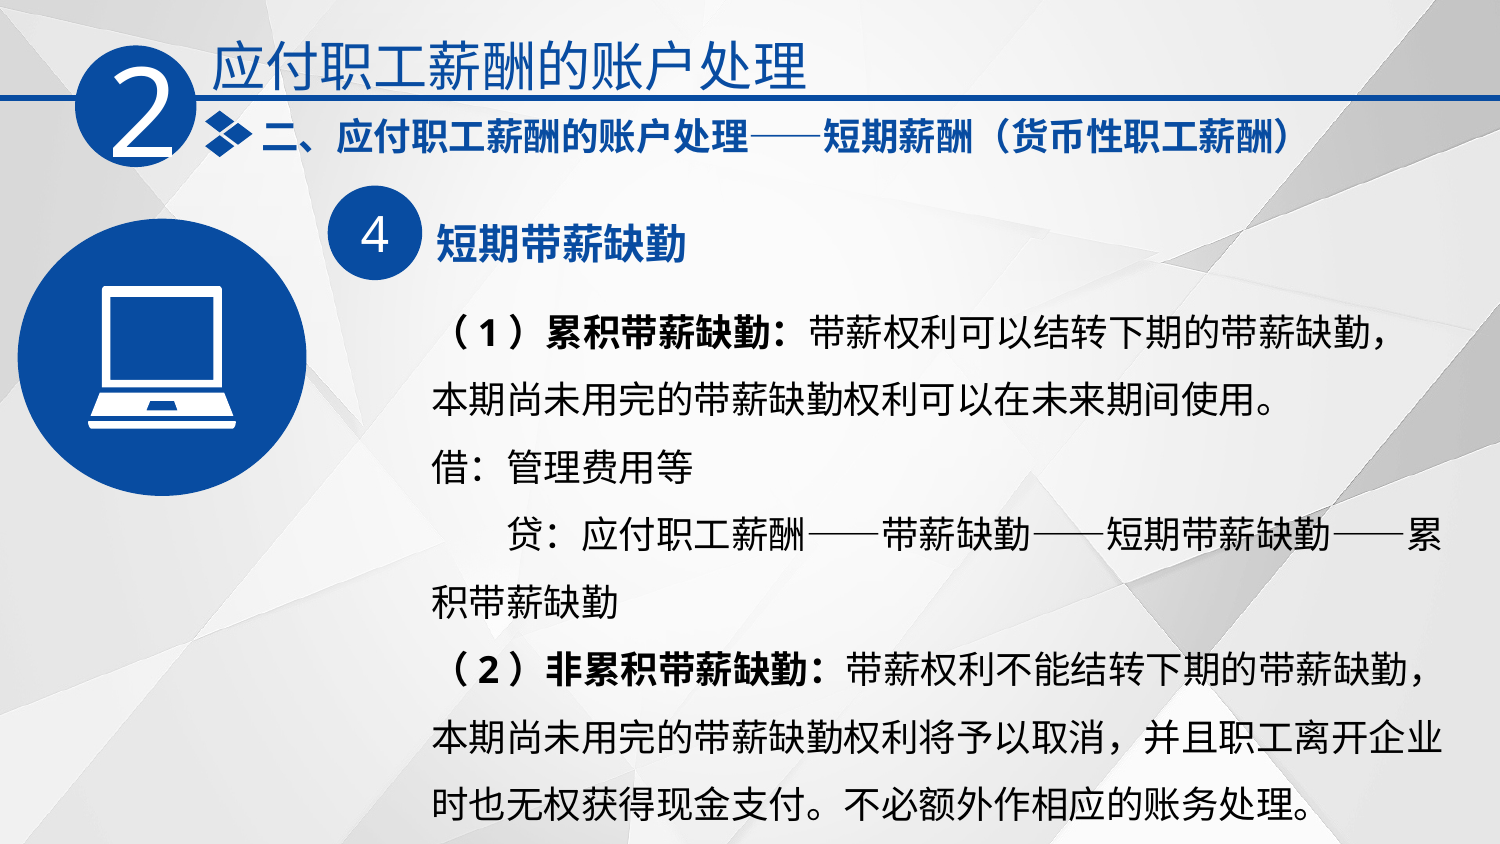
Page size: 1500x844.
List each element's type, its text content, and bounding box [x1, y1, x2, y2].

text_box 2 [84, 107, 203, 171]
text_box 4 [327, 185, 422, 281]
picture [0, 101, 1500, 844]
text_box [75, 107, 84, 138]
text_box [205, 110, 235, 133]
text_box 二、应付职工薪酬的账户处理——短期薪酬（货币性职工薪酬） [248, 107, 1366, 164]
picture [0, 0, 1500, 95]
text_box （1）累积带薪缺勤：带薪权利可以结转下期的带薪缺勤，本期尚未用完的带薪缺勤权利可以在未来期间使用。 借：管理费用等 贷：应付职工薪酬——带薪缺勤——短期带薪缺勤——累积带薪缺勤 （2）非累积带薪缺勤：带薪权利不能结转下期的带薪缺勤，本期尚未用完的带薪缺勤权利将予以取消，并且职工离开企业时也无权获得现金支付。不必额外作相应的账务处理。 [416, 279, 1459, 834]
text_box [75, 74, 84, 97]
text_box 2 [84, 45, 203, 97]
text_box 应付职工薪酬的账户处理 [198, 37, 867, 92]
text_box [17, 218, 307, 497]
text_box [205, 135, 235, 158]
text_box 短期带薪缺勤 [422, 185, 1500, 276]
text_box [223, 122, 248, 145]
